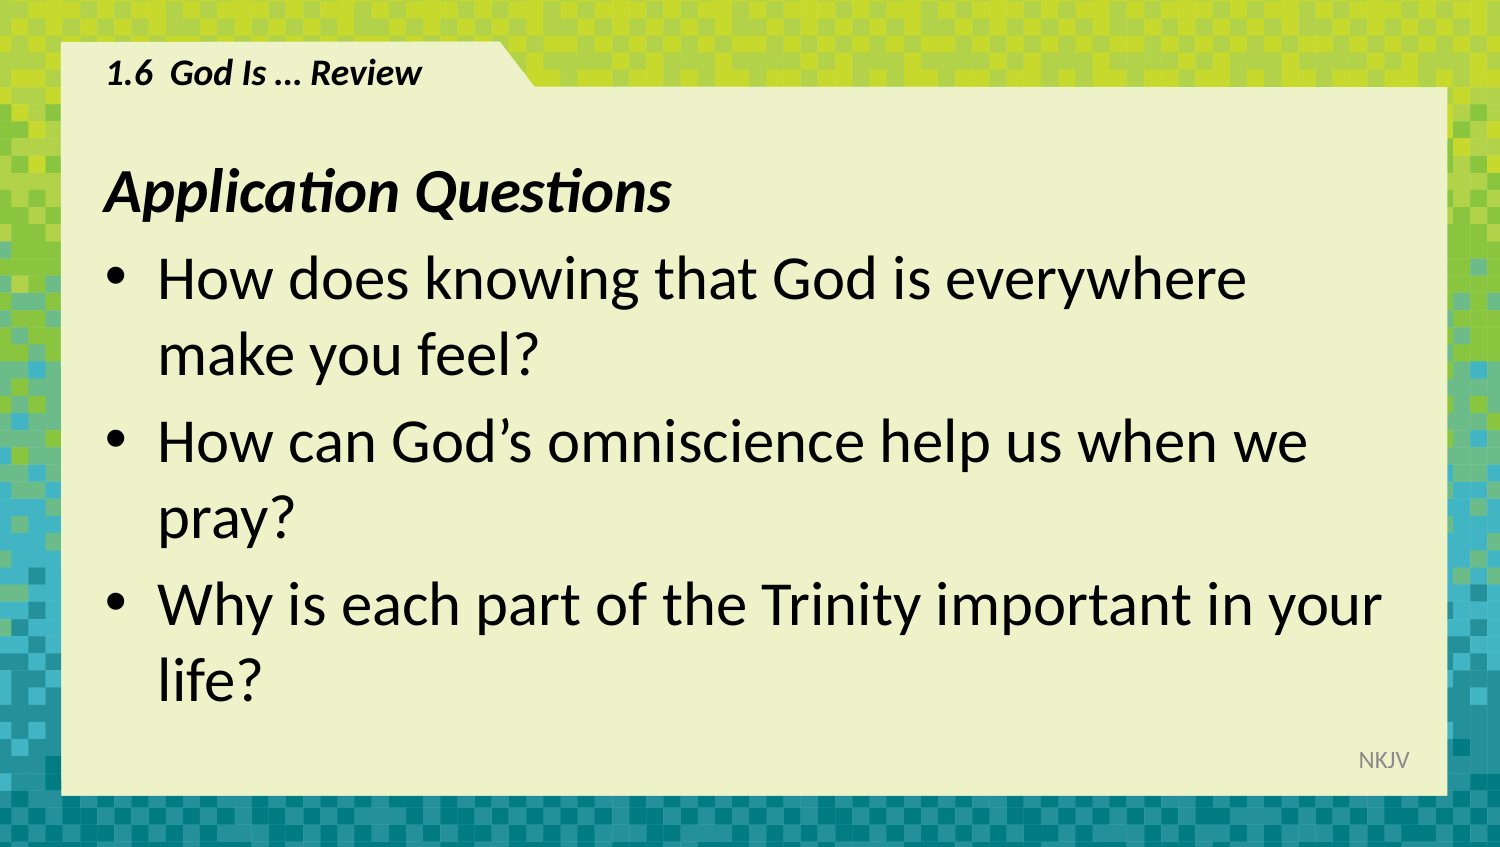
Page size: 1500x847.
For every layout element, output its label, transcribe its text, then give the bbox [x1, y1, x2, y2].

list Application Questions How does knowing that God is everywhere make you feel? How can God’s omniscience help us when we pray? Why is each part of the Trinity important in your life? [89, 141, 1403, 722]
footer NKJV [950, 736, 1425, 782]
title 1.6 God Is … Review [89, 33, 1420, 108]
picture [0, 0, 1500, 847]
